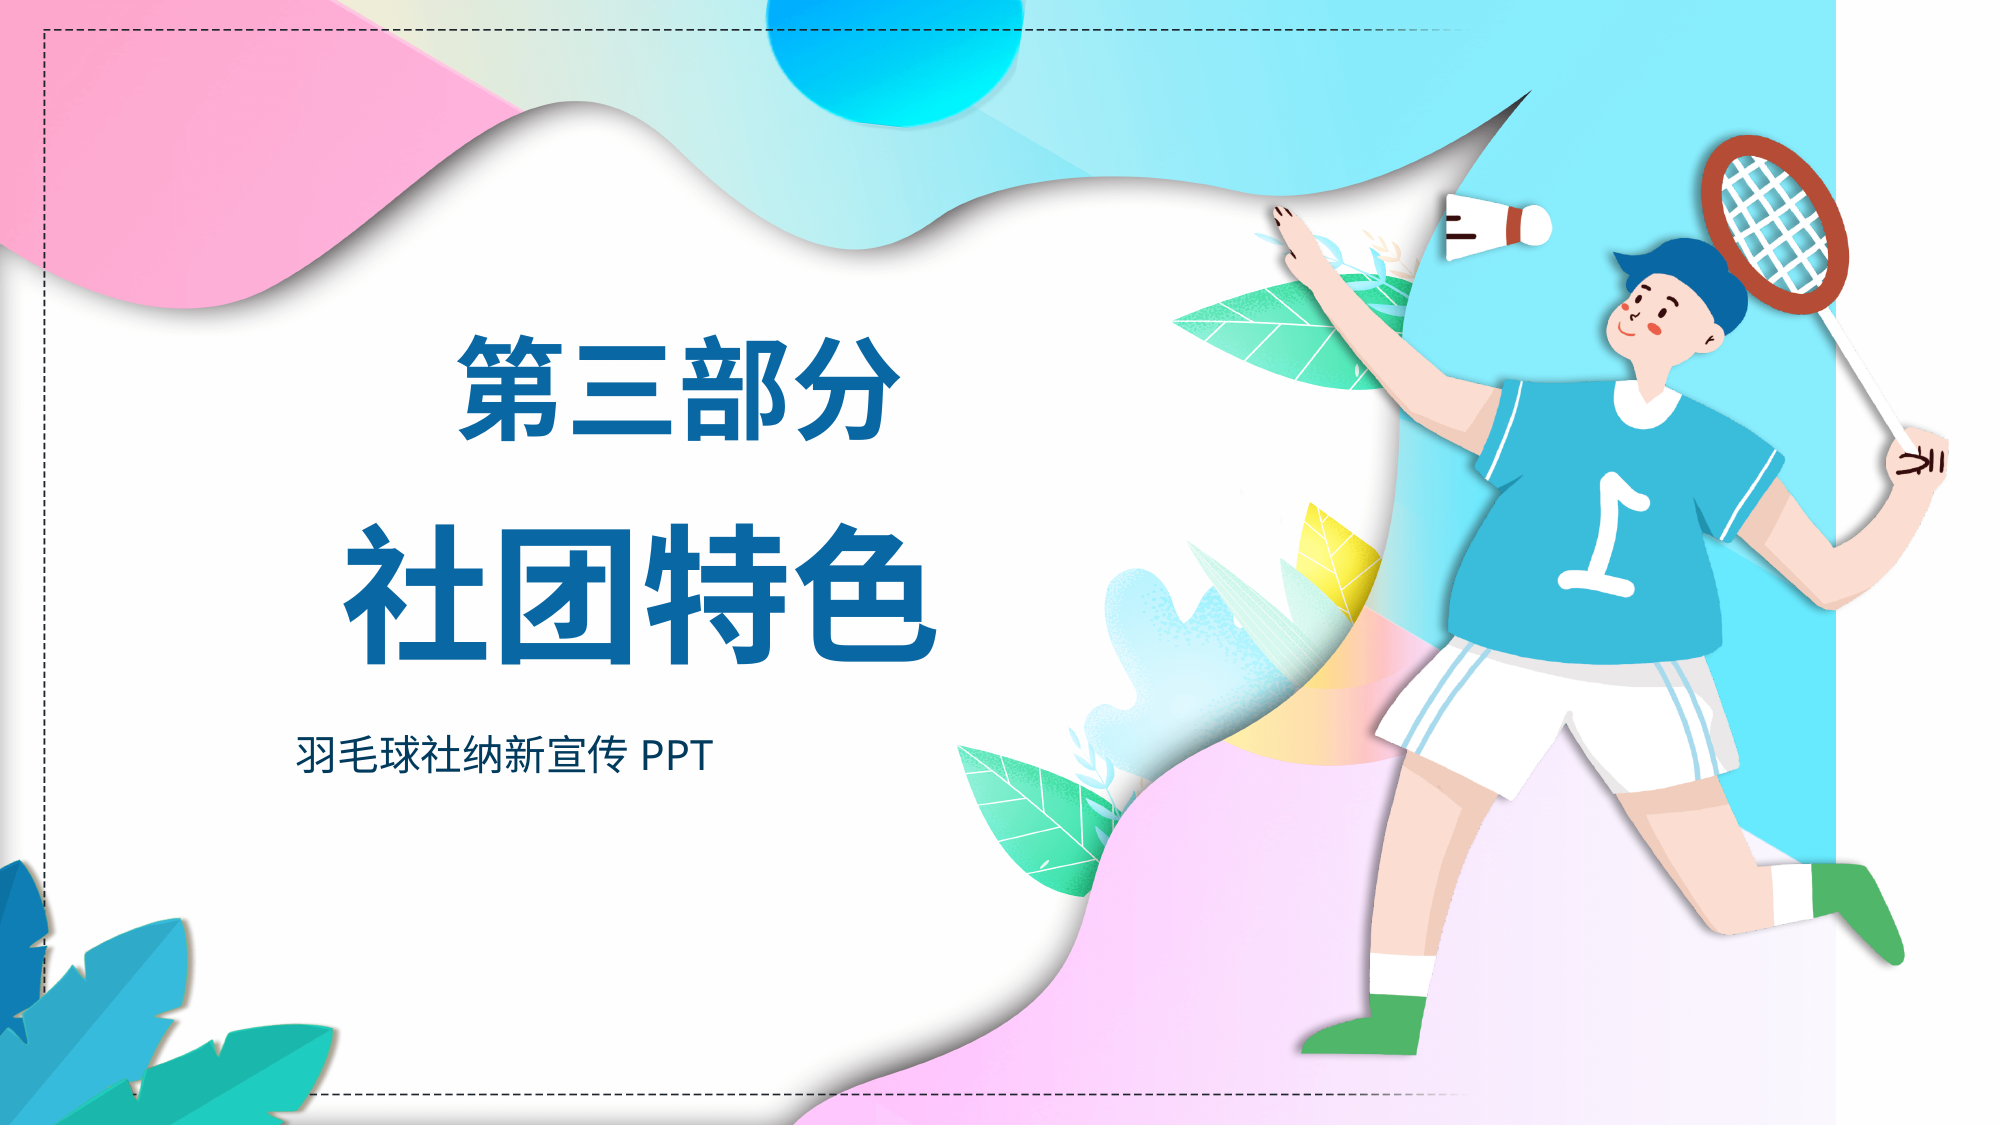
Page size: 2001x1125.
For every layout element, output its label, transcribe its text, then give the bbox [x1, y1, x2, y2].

text_box 第三部分 [151, 311, 1110, 462]
text_box 社团特色 [326, 493, 1031, 689]
picture [0, 0, 2001, 1125]
text_box 羽毛球社纳新宣传PPT [280, 721, 1076, 787]
